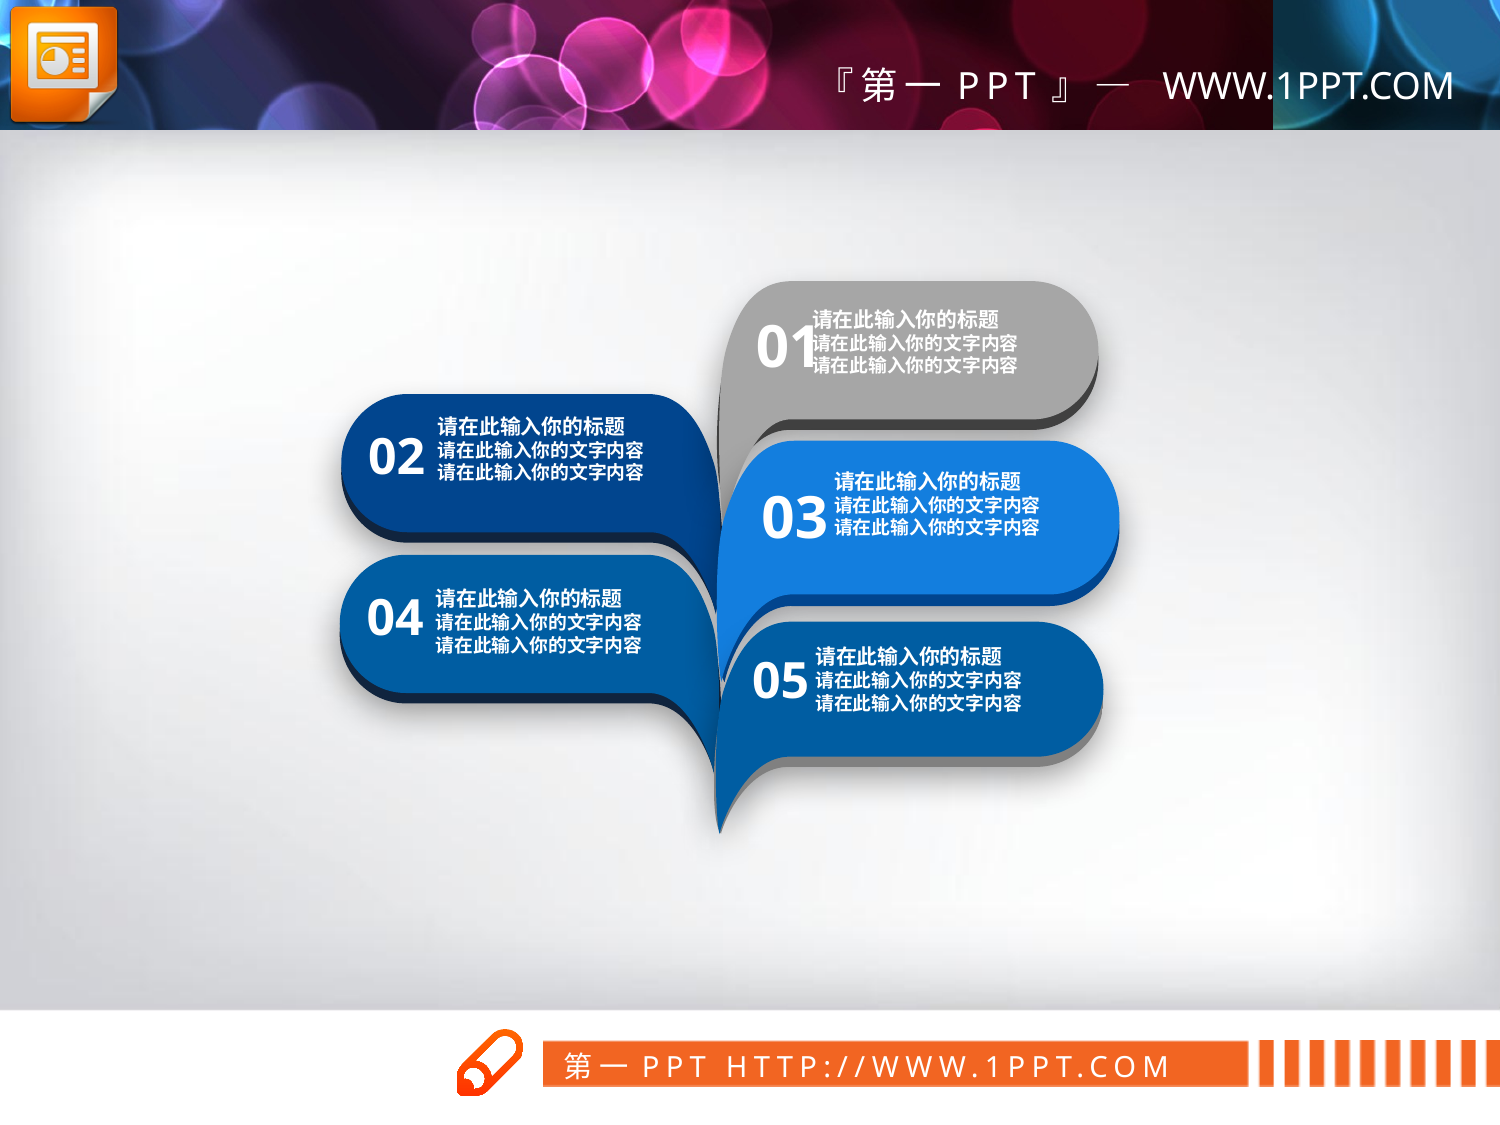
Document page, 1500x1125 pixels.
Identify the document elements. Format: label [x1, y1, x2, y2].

text_box [716, 280, 1099, 440]
picture [0, 0, 1500, 1012]
text_box [713, 621, 1104, 835]
picture [543, 1040, 1500, 1087]
text_box [716, 440, 1120, 683]
text_box [339, 554, 711, 776]
text_box [341, 393, 711, 553]
